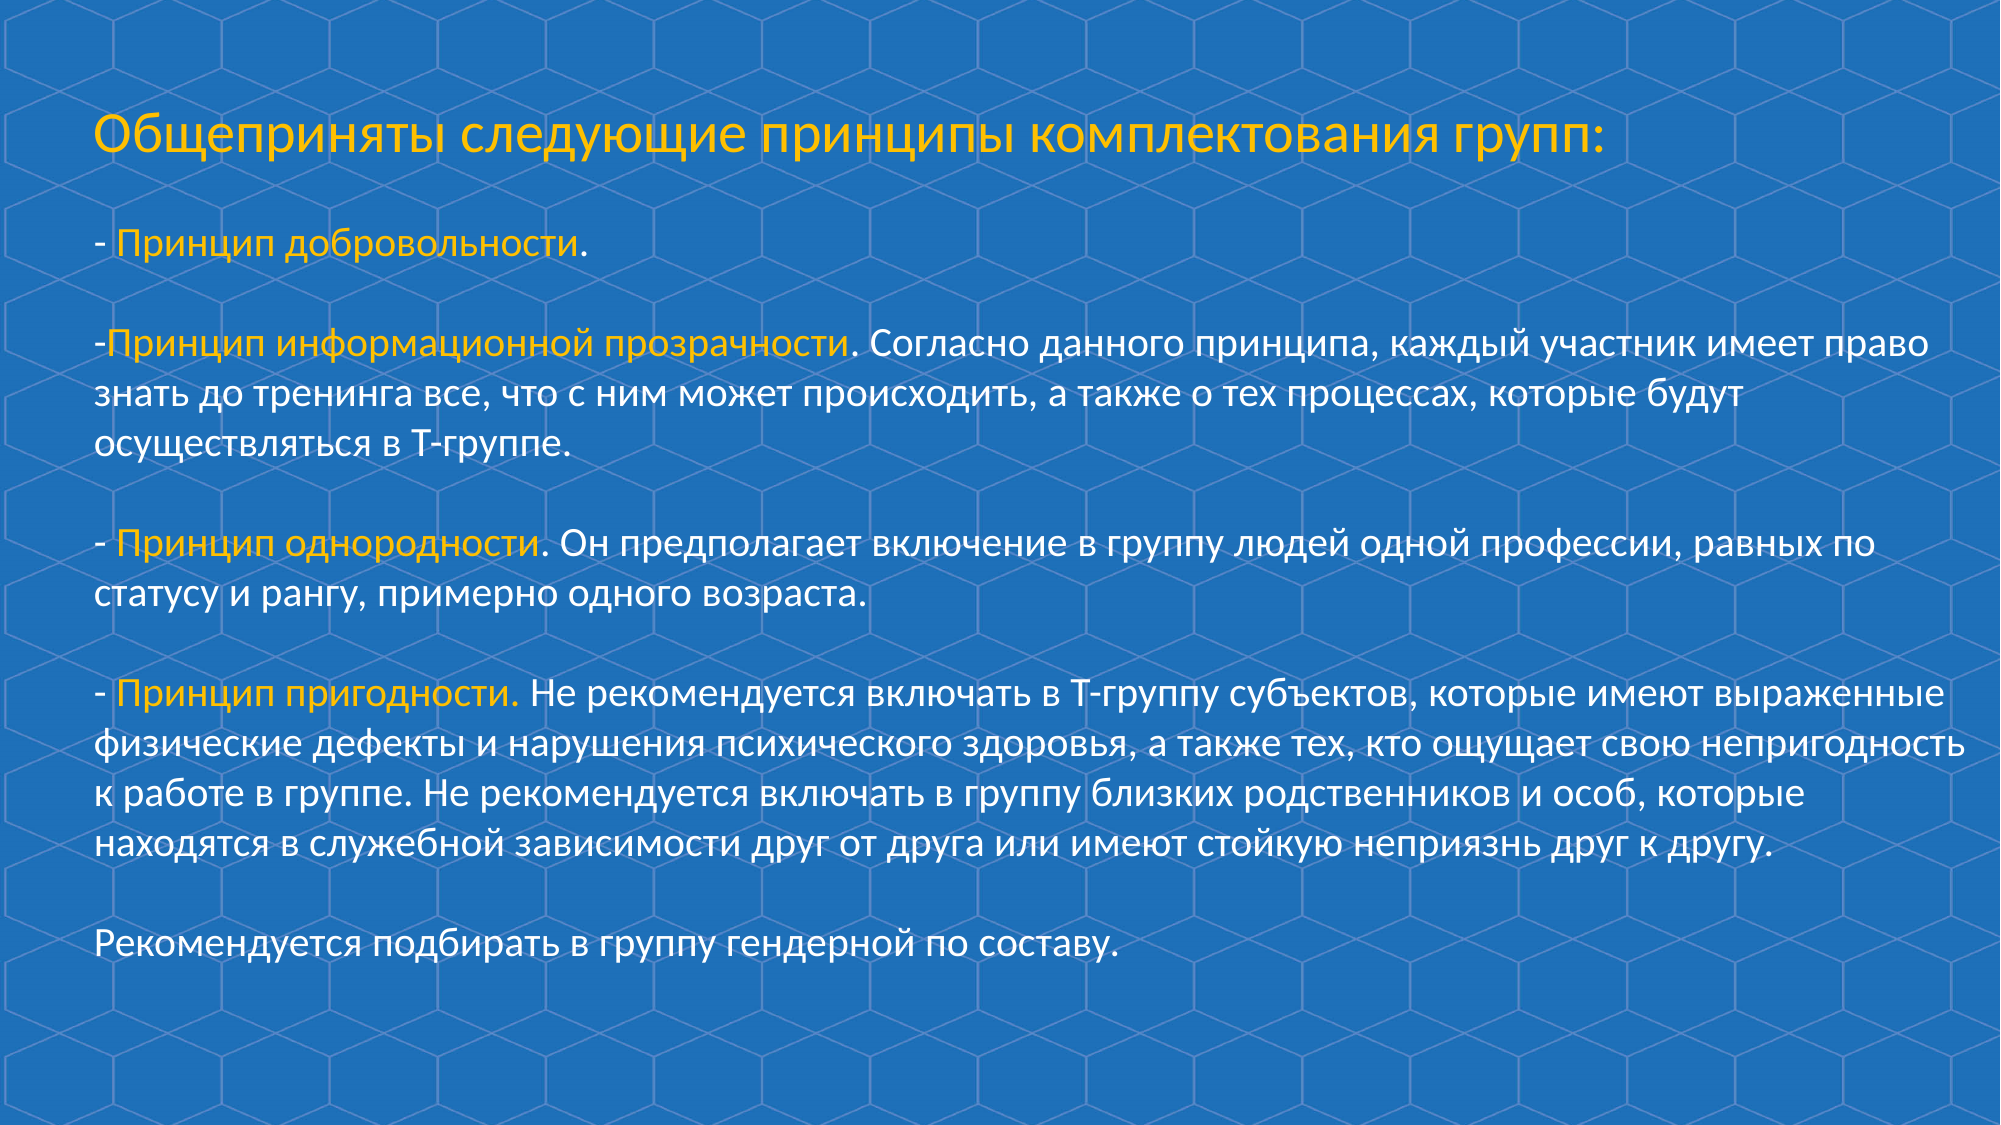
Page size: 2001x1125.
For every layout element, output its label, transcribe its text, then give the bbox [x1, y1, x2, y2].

picture [0, 0, 2000, 1125]
text_box Общеприняты следующие принципы комплектования групп: - Принцип добровольности. -Принцип информационной прозрачности. Согласно данного принципа, каждый участник имеет право знать до тренинга все, что с ним может происходить, а также о тех процессах, которые будут осуществляться в Т-группе. - Принцип однородности. Он предполагает включение в группу людей одной профессии, равных по статусу и рангу, примерно одного возраста. - Принцип пригодности. Не рекомендуется включать в Т-группу субъектов, которые имеют выраженные физические дефекты и нарушения психического здоровья, а также тех, кто ощущает свою непригодность к работе в группе. Не рекомендуется включать в группу близких родственников и особ, которые находятся в служебной зависимости друг от друга или имеют стойкую неприязнь друг к другу. Рекомендуется подбирать в группу гендерной по составу. [78, 87, 1983, 973]
